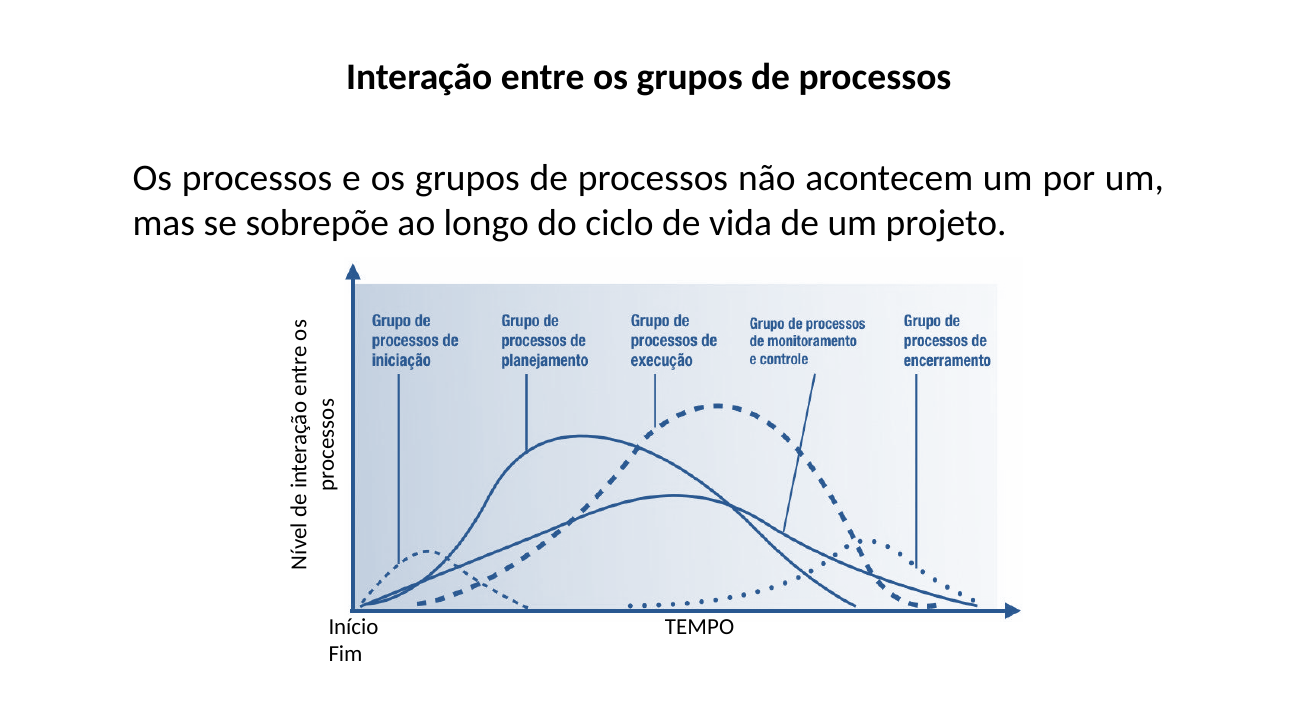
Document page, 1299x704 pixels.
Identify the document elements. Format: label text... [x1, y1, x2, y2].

text_box Os processos e os grupos de processos não acontecem um por um, mas se sobrepõe ao longo do ciclo de vida de um projeto. [117, 145, 1181, 297]
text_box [275, 257, 1023, 648]
text_box EXEMLO [992, 498, 1263, 697]
text_box Interação entre os grupos de processos [2, 44, 1297, 106]
